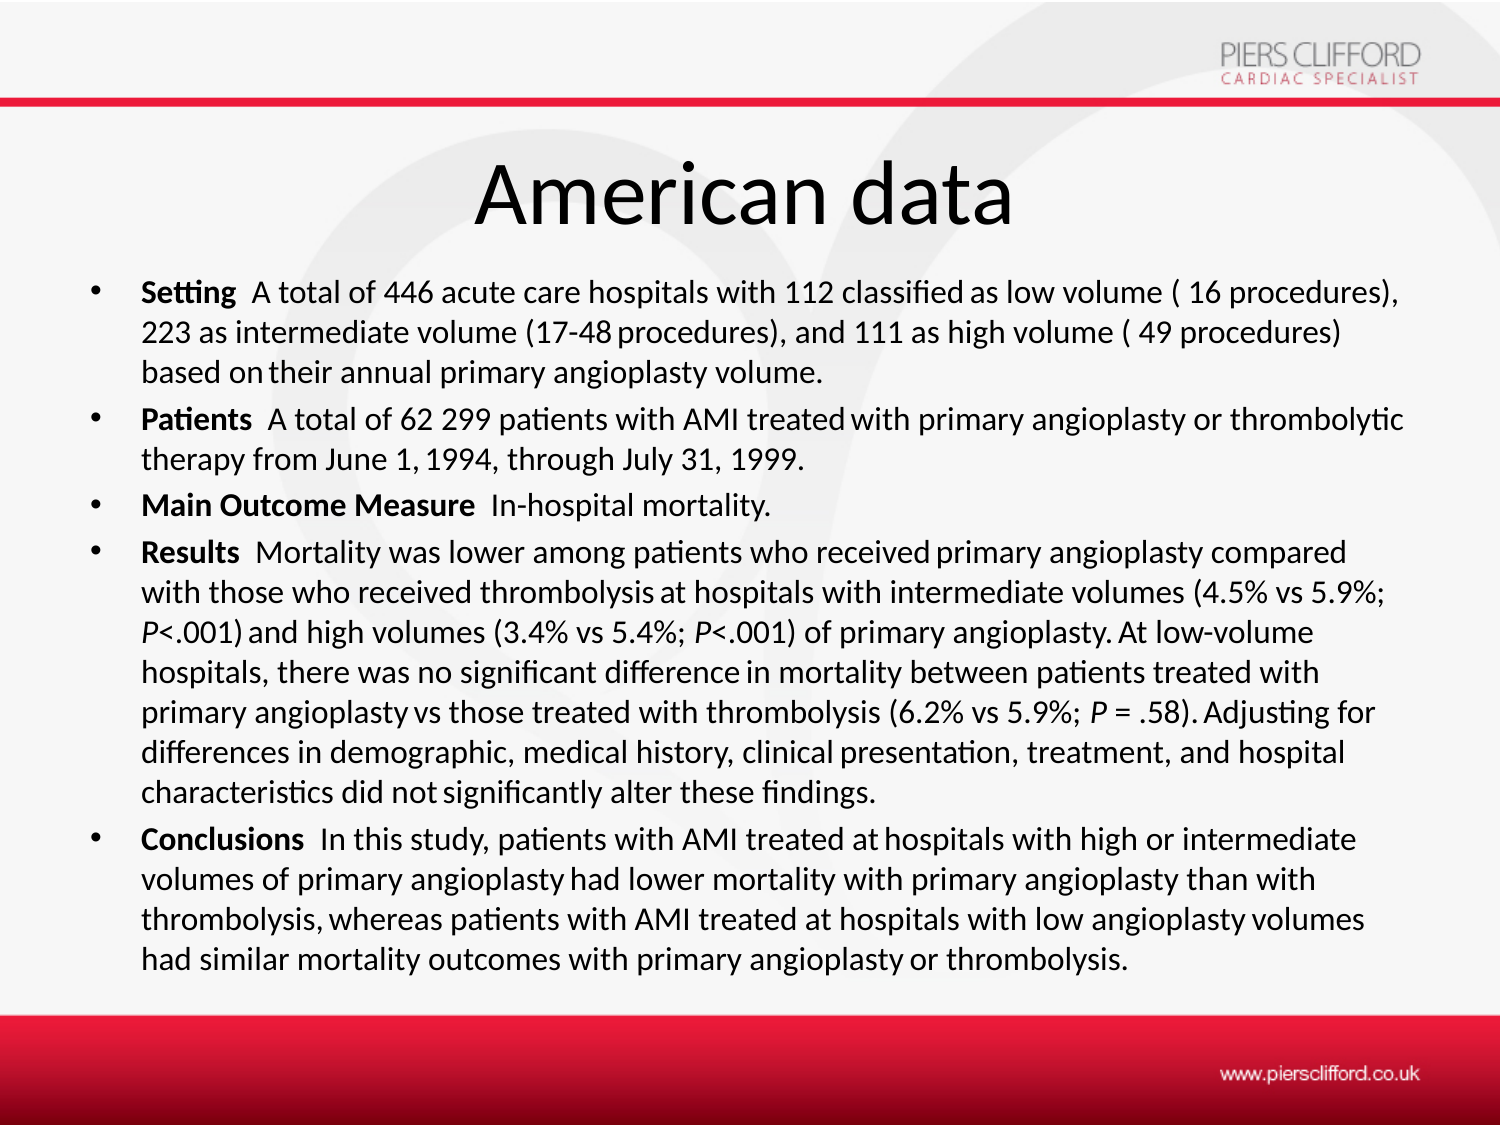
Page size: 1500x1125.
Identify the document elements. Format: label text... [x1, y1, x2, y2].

list Setting A total of 446 acute care hospitals with 112 classified as low volume ( 16 procedures), 223 as intermediate volume (17-48 procedures), and 111 as high volume ( 49 procedures) based on their annual primary angioplasty volume. Patients A total of 62 299 patients with AMI treated with primary angioplasty or thrombolytic therapy from June 1, 1994, through July 31, 1999. Main Outcome Measure In-hospital mortality. Results Mortality was lower among patients who received primary angioplasty compared with those who received thrombolysis at hospitals with intermediate volumes (4.5% vs 5.9%; P<.001) and high volumes (3.4% vs 5.4%; P<.001) of primary angioplasty. At low-volume hospitals, there was no significant difference in mortality between patients treated with primary angioplasty vs those treated with thrombolysis (6.2% vs 5.9%; P = .58). Adjusting for differences in demographic, medical history, clinical presentation, treatment, and hospital characteristics did not significantly alter these findings. Conclusions In this study, patients with AMI treated at hospitals with high or intermediate volumes of primary angioplasty had lower mortality with primary angioplasty than with thrombolysis, whereas patients with AMI treated at hospitals with low angioplasty volumes had similar mortality outcomes with primary angioplasty or thrombolysis. [74, 262, 1426, 1006]
title American data [70, 93, 1421, 282]
picture [0, 2, 1500, 1125]
